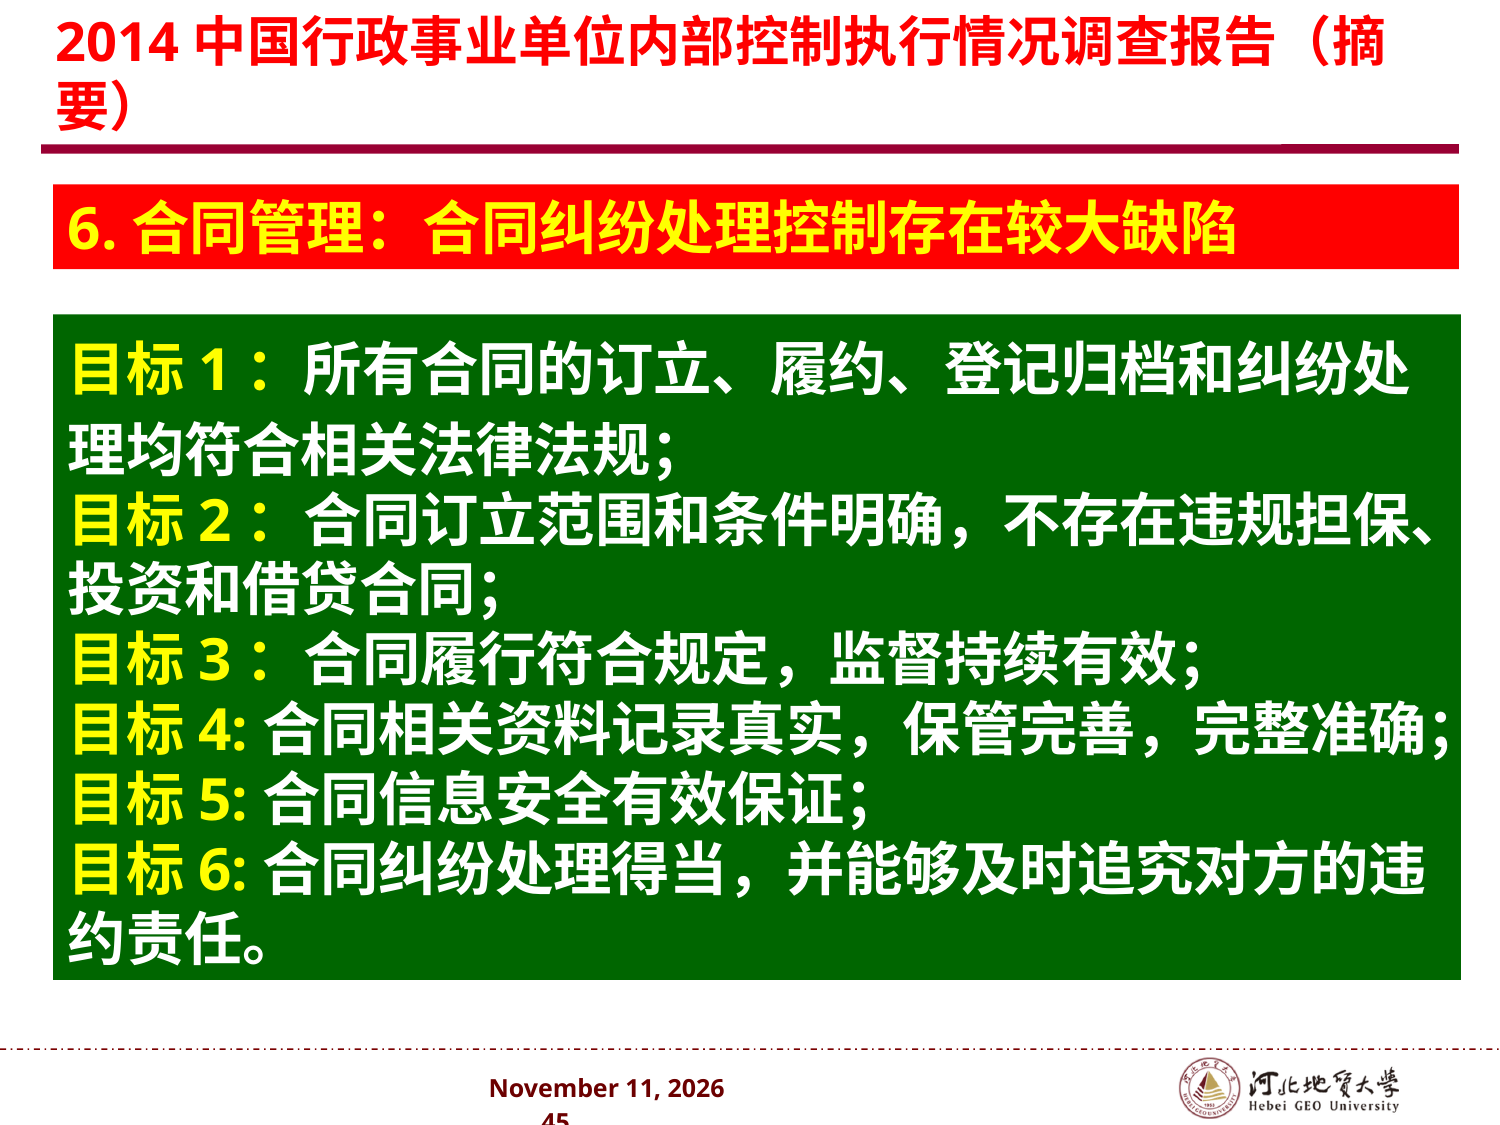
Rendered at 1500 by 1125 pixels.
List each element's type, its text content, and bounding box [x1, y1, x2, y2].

picture [1159, 1049, 1420, 1125]
text_box 6.合同管理：合同纠纷处理控制存在较大缺陷 [53, 184, 1459, 270]
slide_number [473, 1064, 990, 1109]
text_box 目标1：所有合同的订立、履约、登记归档和纠纷处理均符合相关法律法规； 目标2：合同订立范围和条件明确，不存在违规担保、投资和借贷合同； 目标3：合同履行符合规定，监督持续有效； 目标4:合同相关资料记录真实，保管完善，完整准确；目标5:合同信息安全有效保证； 目标6:合同纠纷处理得当，并能够及时追究对方的违约责任。 [53, 314, 1461, 980]
title 2014中国行政事业单位内部控制执行情况调查报告（摘要） [40, 18, 1460, 126]
